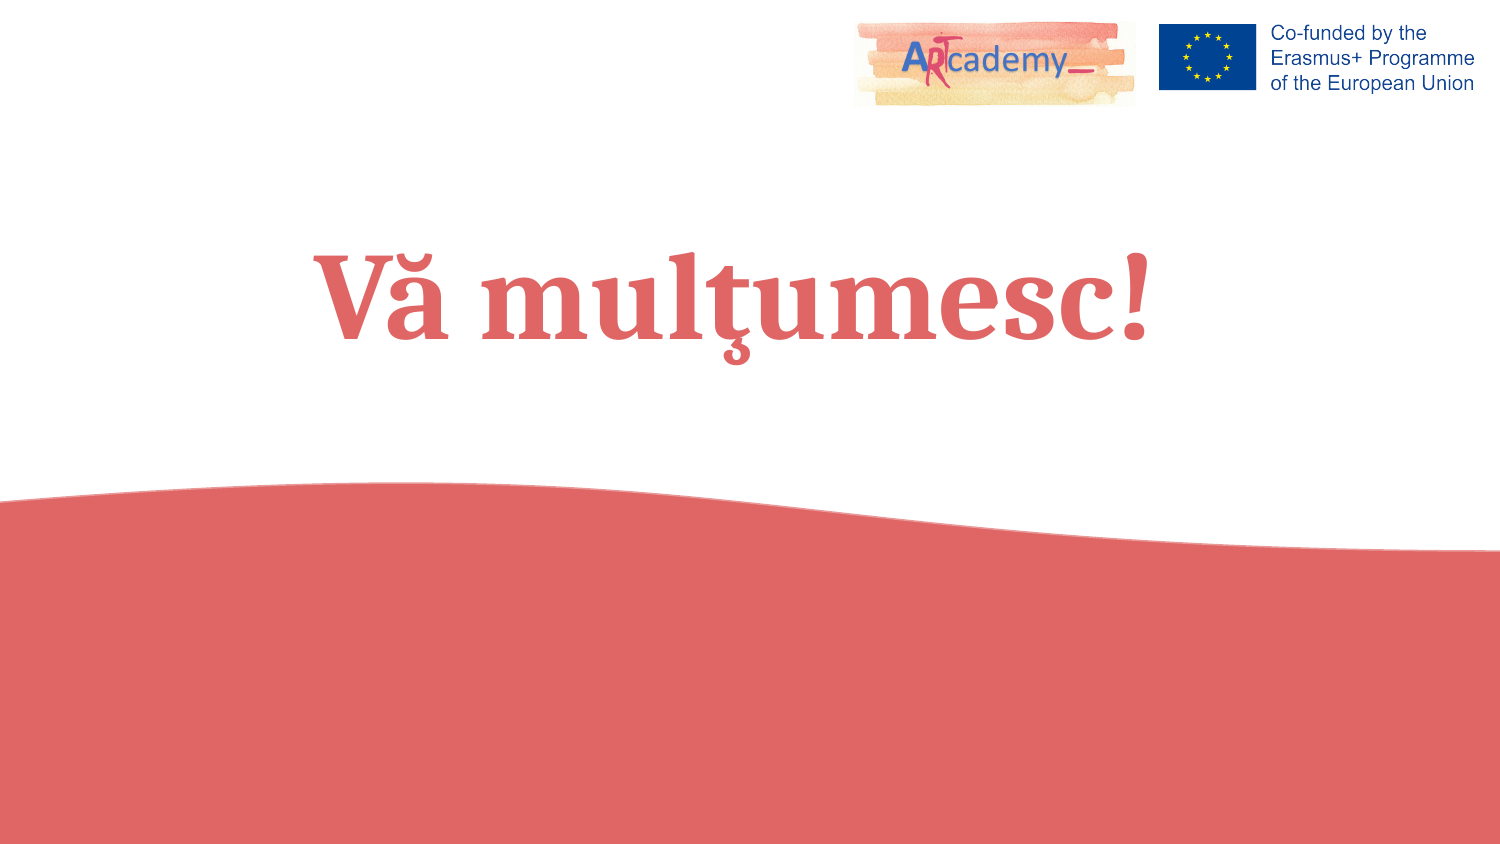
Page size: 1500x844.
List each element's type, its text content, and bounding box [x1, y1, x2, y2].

picture [1158, 24, 1474, 94]
text_box [0, 483, 1500, 844]
picture [854, 2, 1137, 138]
title Vă mulţumesc! [150, 200, 1322, 391]
